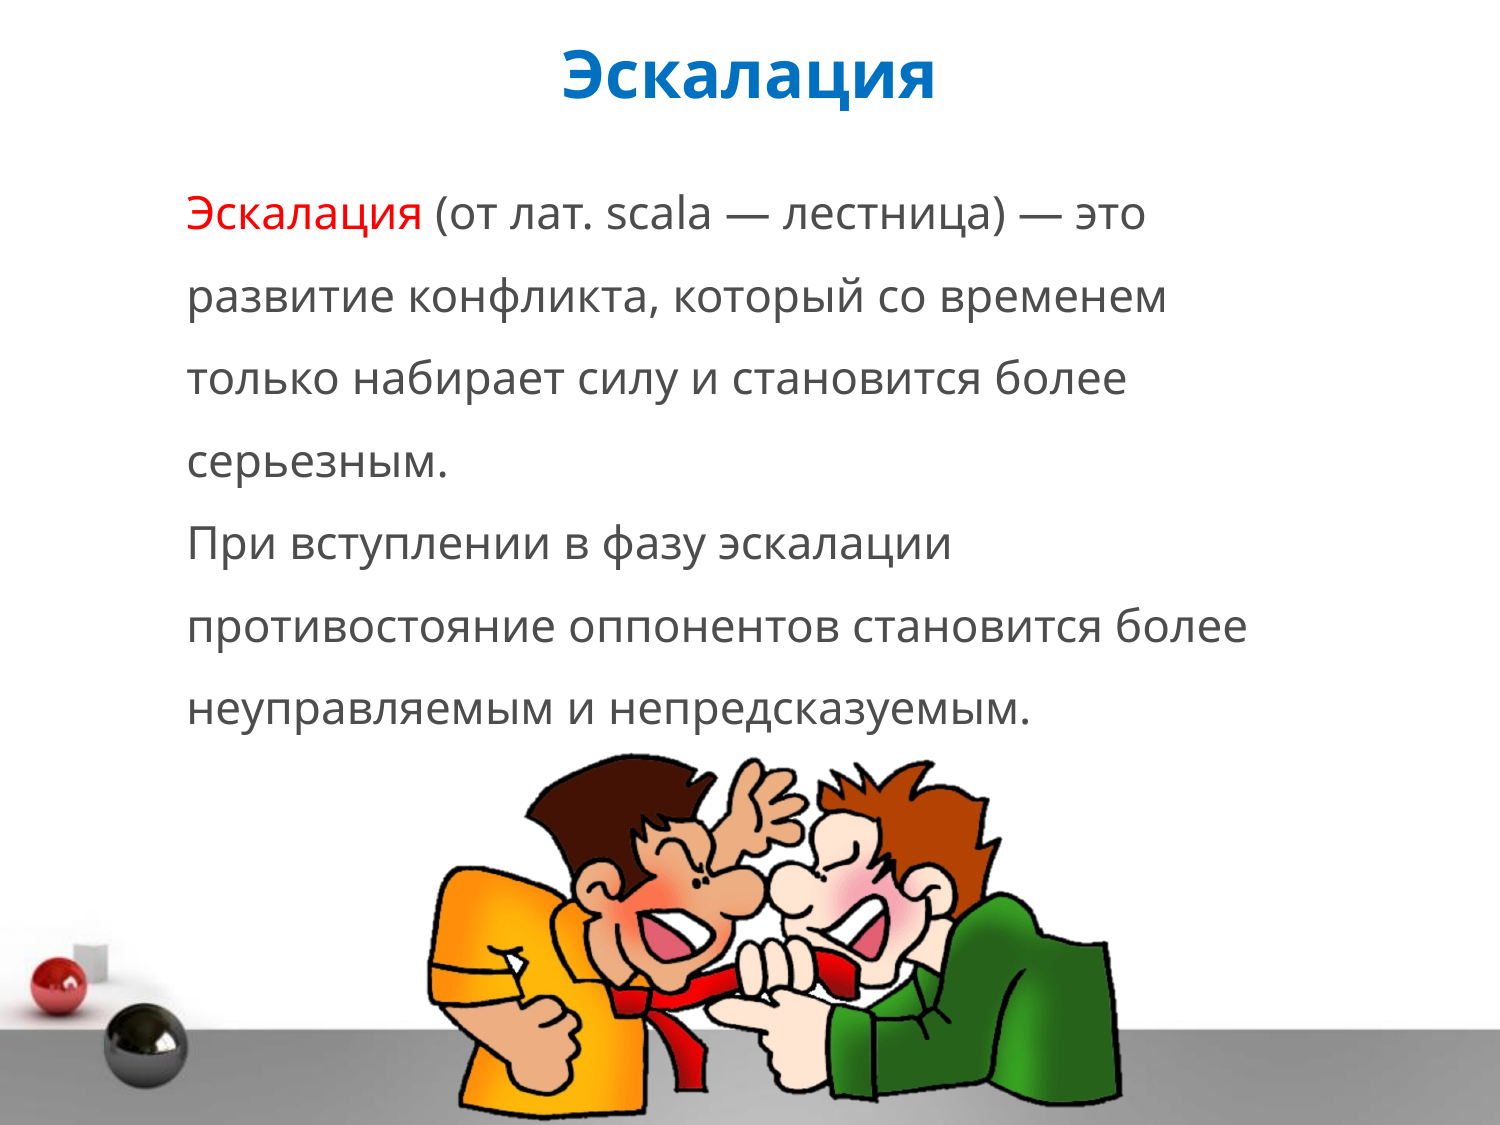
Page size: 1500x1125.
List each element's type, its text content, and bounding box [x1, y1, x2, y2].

title Эскалация [76, 18, 1424, 126]
picture [0, 0, 1500, 1125]
list Эскалация (от лат. scala — лестница) — это развитие конфликта, который со временем только набирает силу и становится более серьезным. При вступлении в фазу эскалации противостояние оппонентов становится более неуправляемым и непредсказуемым. [170, 148, 1282, 988]
